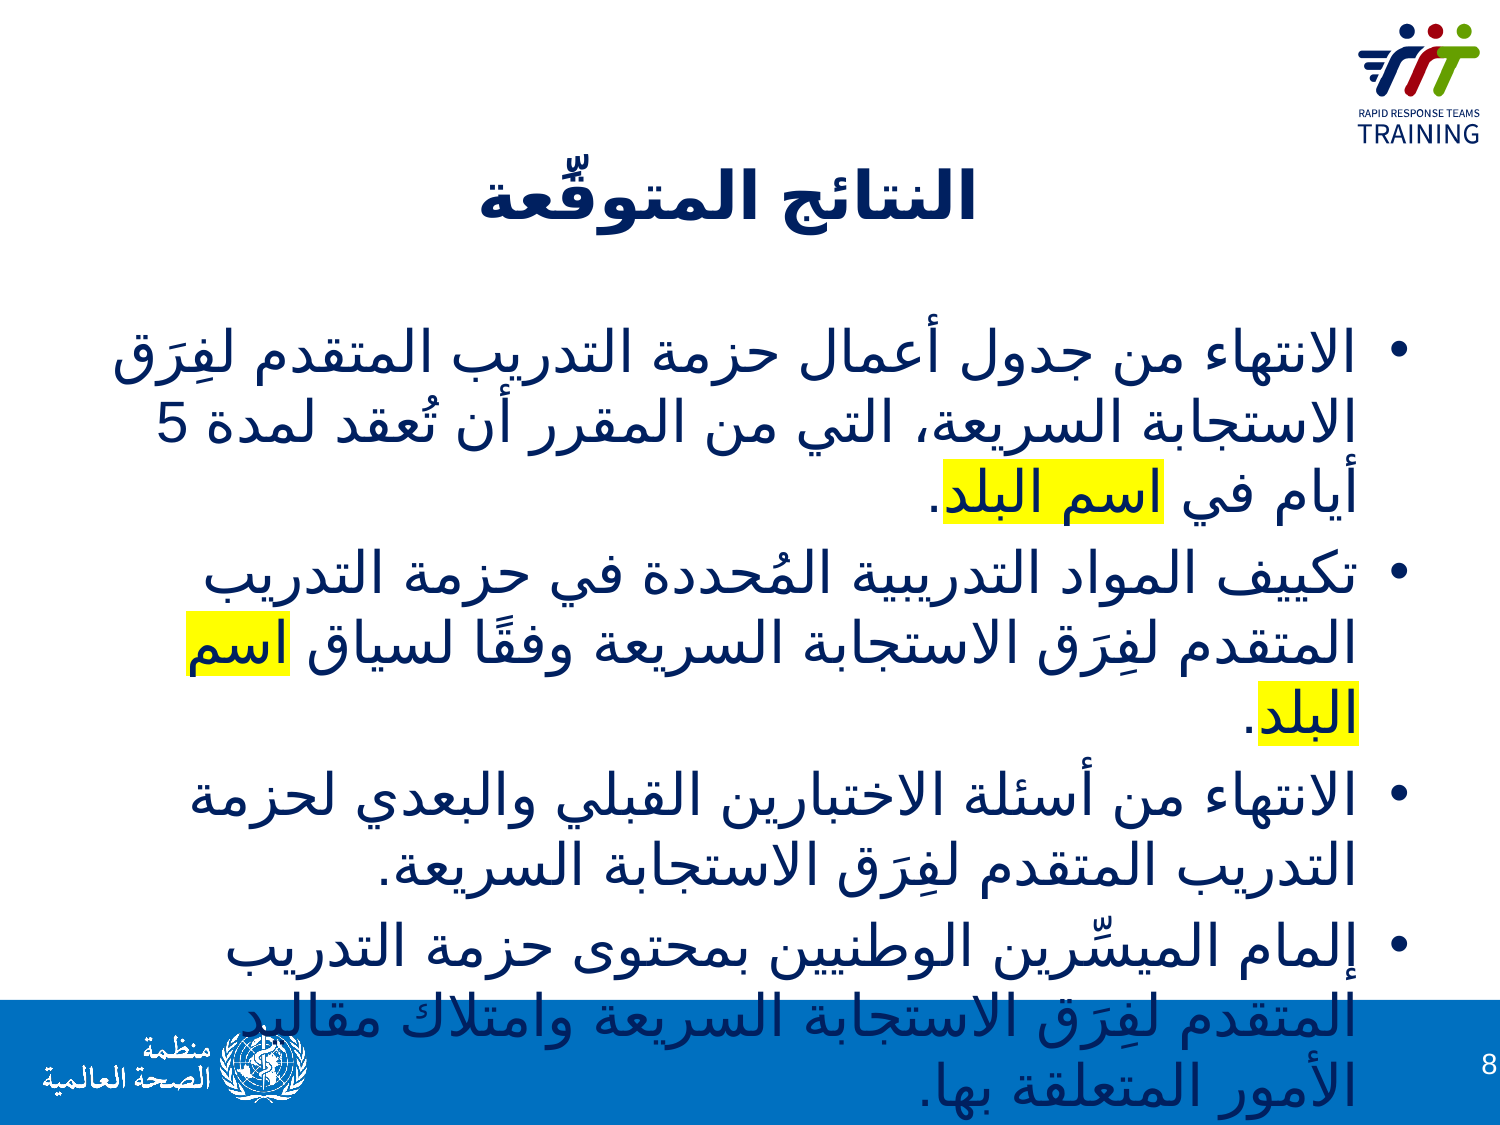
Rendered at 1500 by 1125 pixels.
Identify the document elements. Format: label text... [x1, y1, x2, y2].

title النتائج المتوقَّعة [75, 45, 1425, 233]
text_box الانتهاء من جدول أعمال حزمة التدريب المتقدم لفِرَق الاستجابة السريعة، التي من المقرر أن تُعقد لمدة 5 أيام في اسم البلد. تكييف المواد التدريبية المُحددة في حزمة التدريب المتقدم لفِرَق الاستجابة السريعة وفقًا لسياق اسم البلد. الانتهاء من أسئلة الاختبارين القبلي والبعدي لحزمة التدريب المتقدم لفِرَق الاستجابة السريعة. إلمام الميسِّرين الوطنيين بمحتوى حزمة التدريب المتقدم لفِرَق الاستجابة السريعة وامتلاك مقاليد الأمور المتعلقة بها. [74, 306, 1425, 913]
picture [43, 1025, 307, 1103]
picture [1357, 23, 1480, 144]
